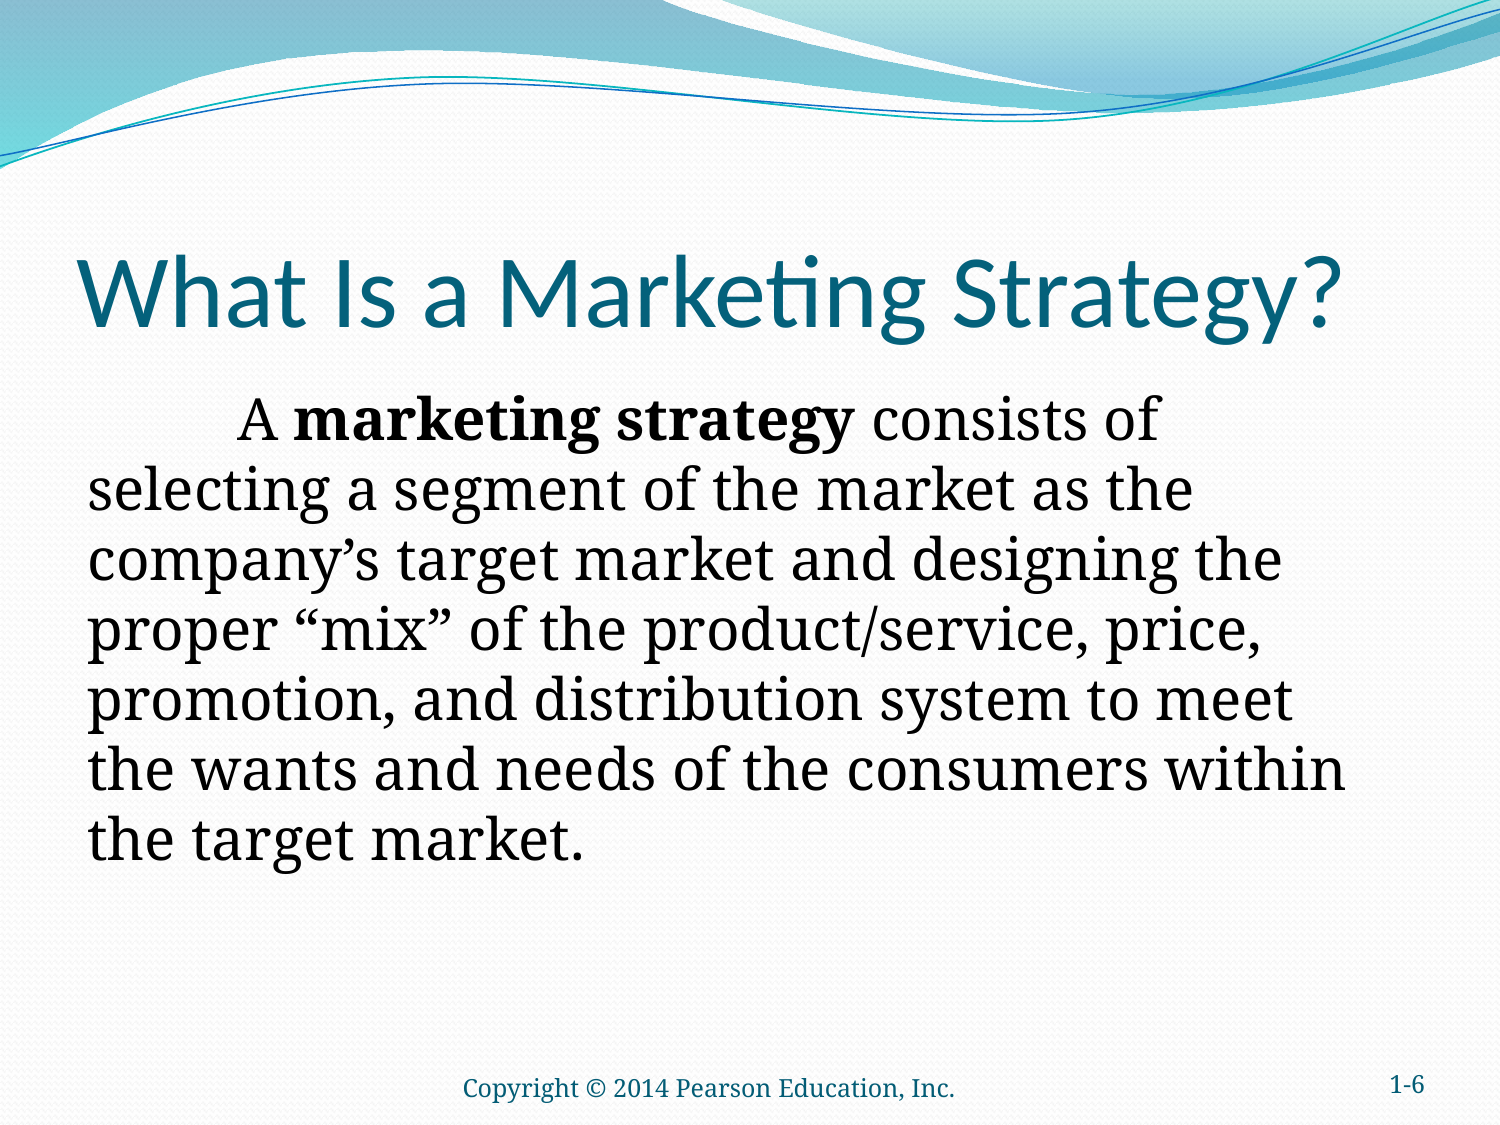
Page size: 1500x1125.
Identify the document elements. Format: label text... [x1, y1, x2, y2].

list A marketing strategy consists of selecting a segment of the market as the company’s target market and designing the proper “mix” of the product/service, price, promotion, and distribution system to meet the wants and needs of the consumers within the target market. [87, 374, 1402, 1095]
slide_number 1-6 [1299, 1042, 1425, 1103]
title What Is a Marketing Strategy? [76, 160, 1428, 349]
footer Copyright © 2014 Pearson Education, Inc. [437, 1042, 988, 1103]
